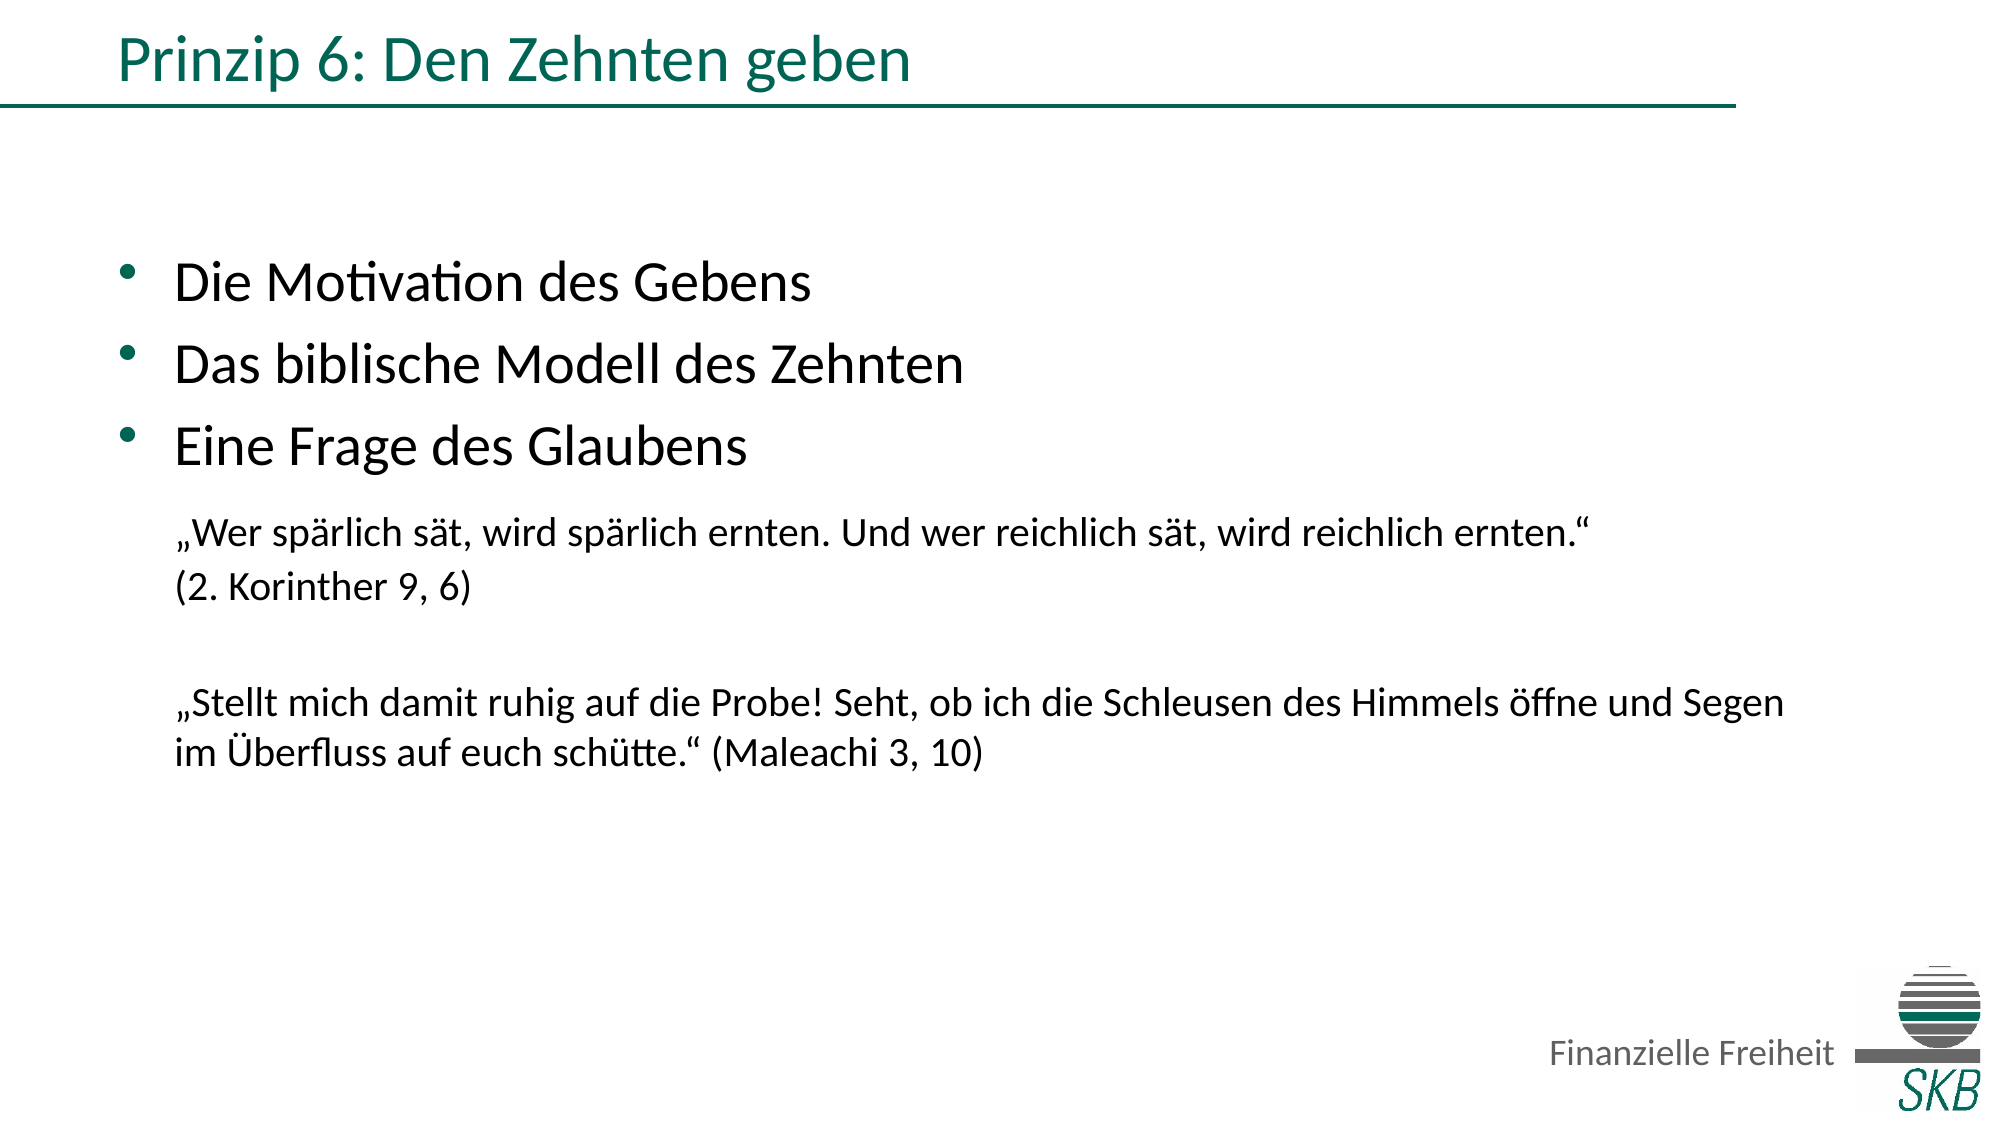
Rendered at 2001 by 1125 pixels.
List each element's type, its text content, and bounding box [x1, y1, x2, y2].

picture [1855, 966, 1981, 1111]
text_box Prinzip 6: Den Zehnten geben [102, 7, 1300, 80]
list Die Motivation des Gebens Das biblische Modell des Zehnten Eine Frage des Glaubens „Wer spärlich sät, wird spärlich ernten. Und wer reichlich sät, wird reichlich ernten.“ (2. Korinther 9, 6) „Stellt mich damit ruhig auf die Probe! Seht, ob ich die Schleusen des Himmels öffne und Segen im Überfluss auf euch schütte.“ (Maleachi 3, 10) [117, 243, 1792, 944]
